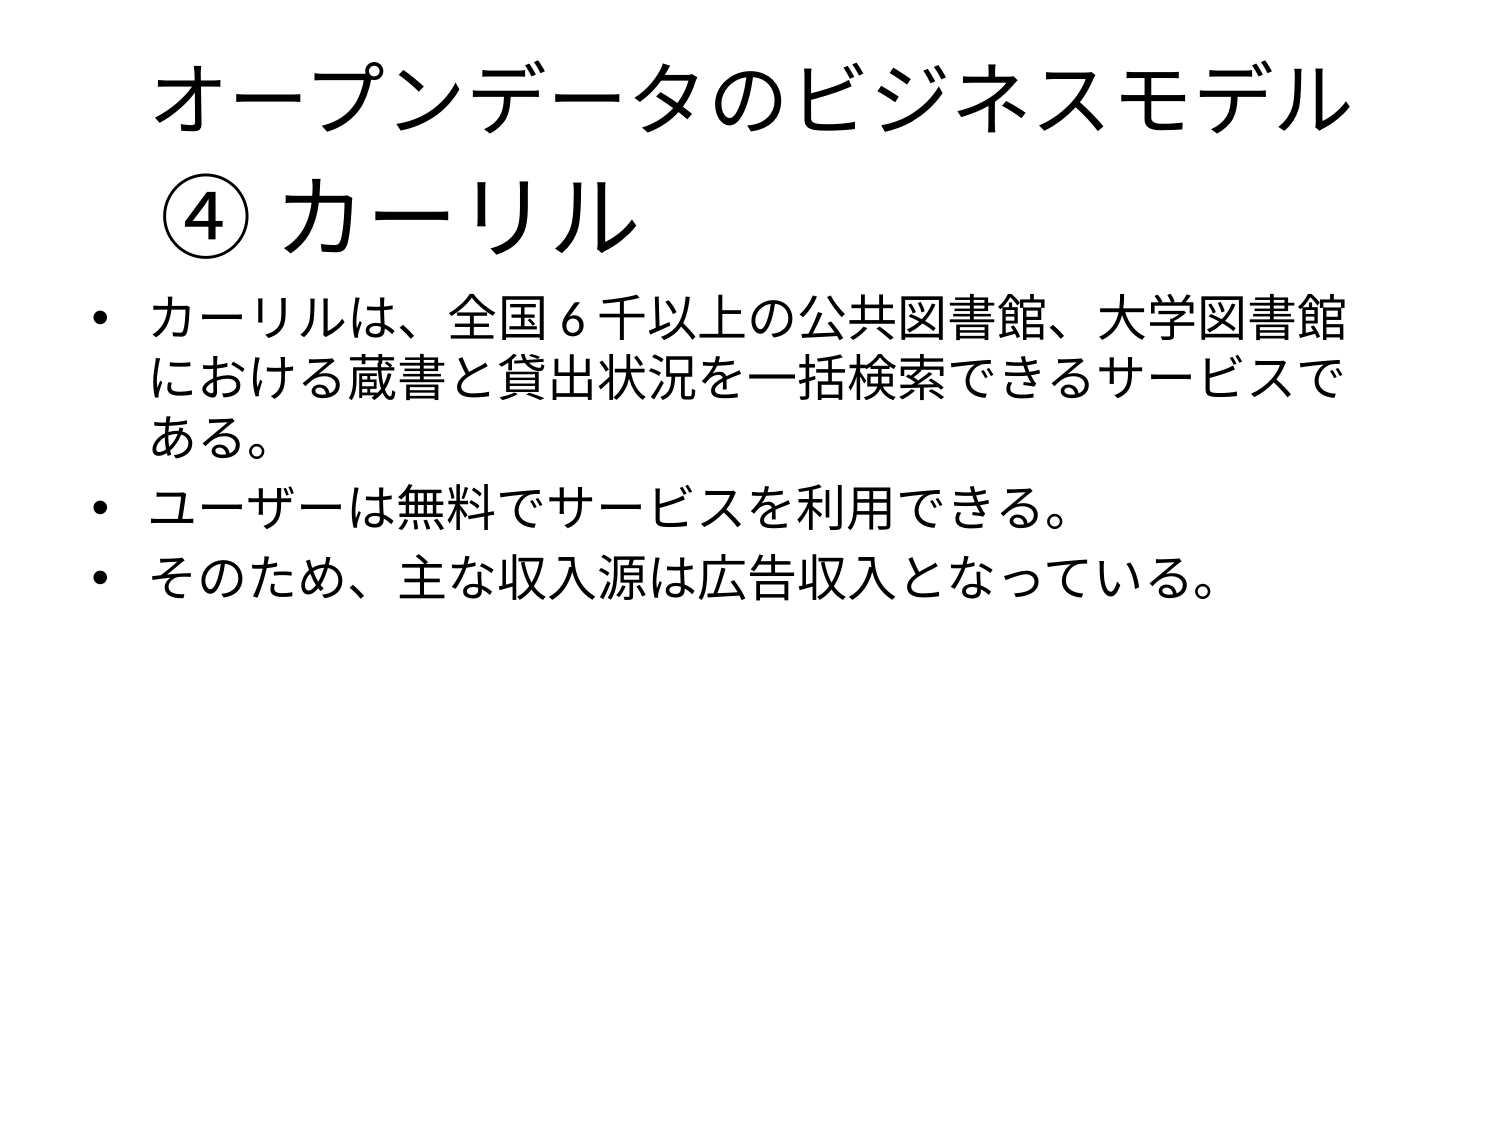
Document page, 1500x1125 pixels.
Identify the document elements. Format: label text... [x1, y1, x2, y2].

list カーリルは、全国6千以上の公共図書館、大学図書館における蔵書と貸出状況を一括検索できるサービスである。 ユーザーは無料でサービスを利用できる。 そのため、主な収入源は広告収入となっている。 [76, 279, 1365, 781]
title ④カーリル [29, 150, 773, 280]
text_box オープンデータのビジネスモデル [76, 3, 1427, 191]
